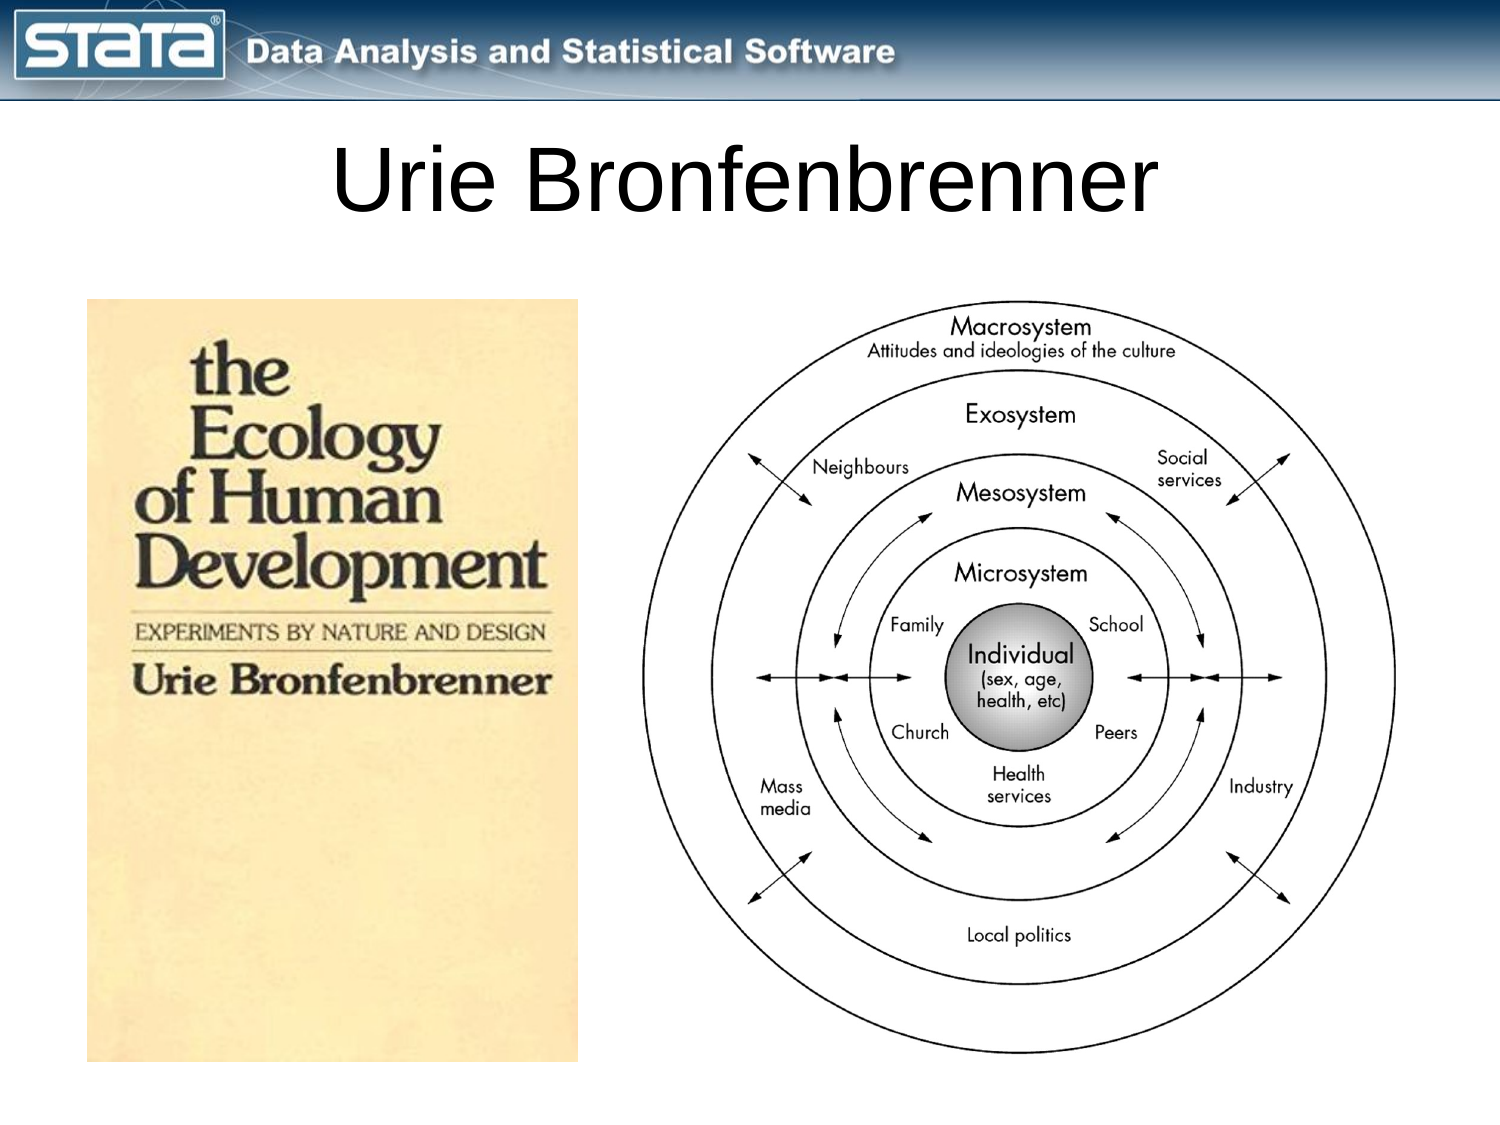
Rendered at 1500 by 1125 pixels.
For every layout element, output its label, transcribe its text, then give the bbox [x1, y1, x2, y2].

picture [87, 299, 578, 1063]
picture [637, 299, 1397, 1063]
picture [0, 0, 1500, 102]
title Urie Bronfenbrenner [70, 109, 1421, 250]
